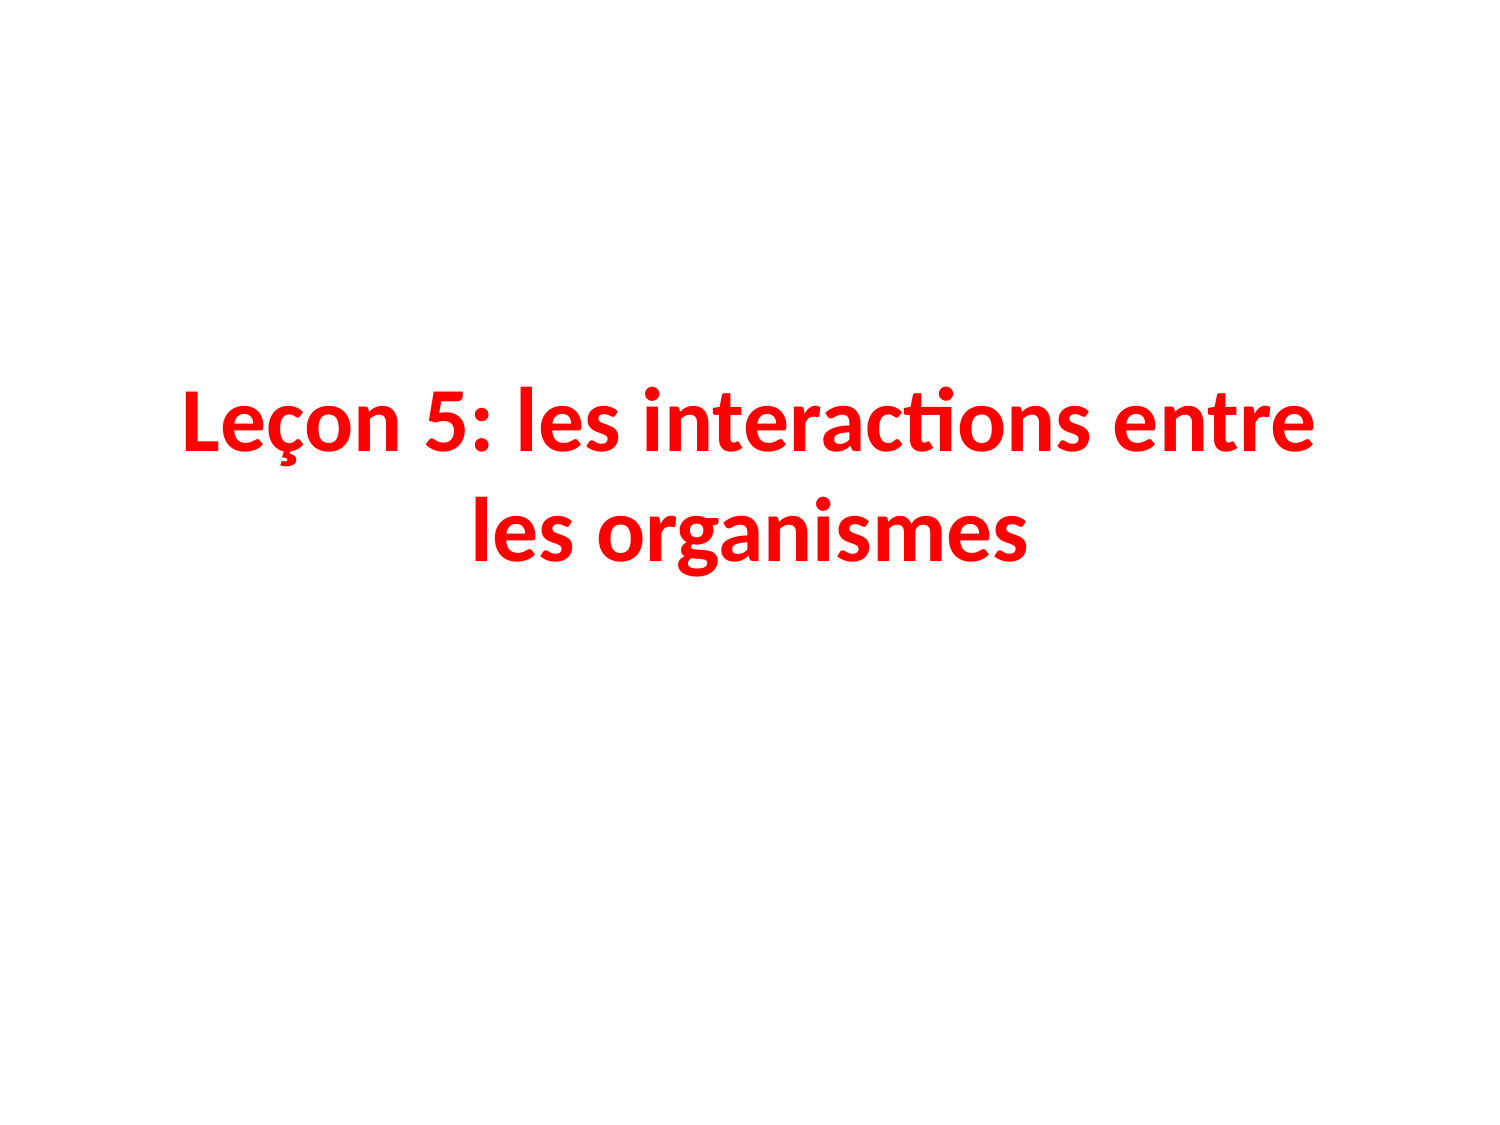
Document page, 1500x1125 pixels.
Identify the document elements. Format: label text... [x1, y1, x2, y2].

title Leçon 5: les interactions entre les organismes [112, 349, 1388, 591]
